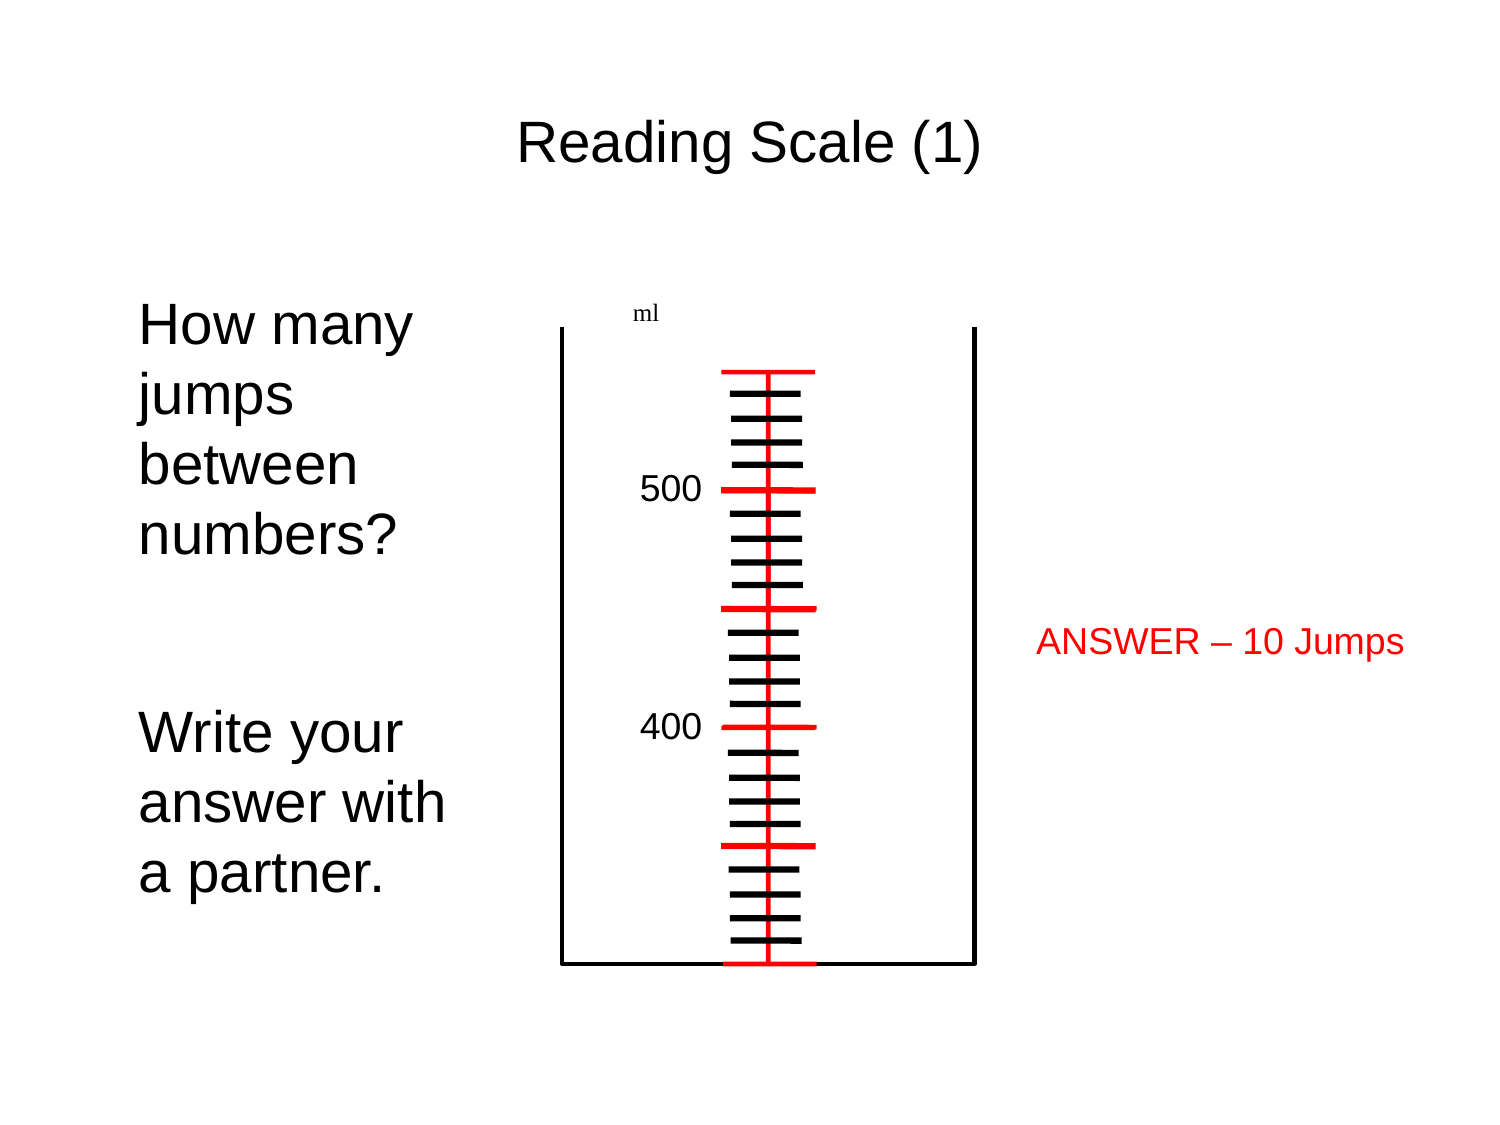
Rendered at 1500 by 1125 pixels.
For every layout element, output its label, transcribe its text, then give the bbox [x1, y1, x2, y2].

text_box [561, 288, 975, 965]
text_box ANSWER – 10 Jumps [1021, 609, 1424, 670]
text_box How many jumps between numbers? Write your answer with a partner. [123, 278, 490, 912]
title Reading Scale (1) [74, 44, 1426, 233]
